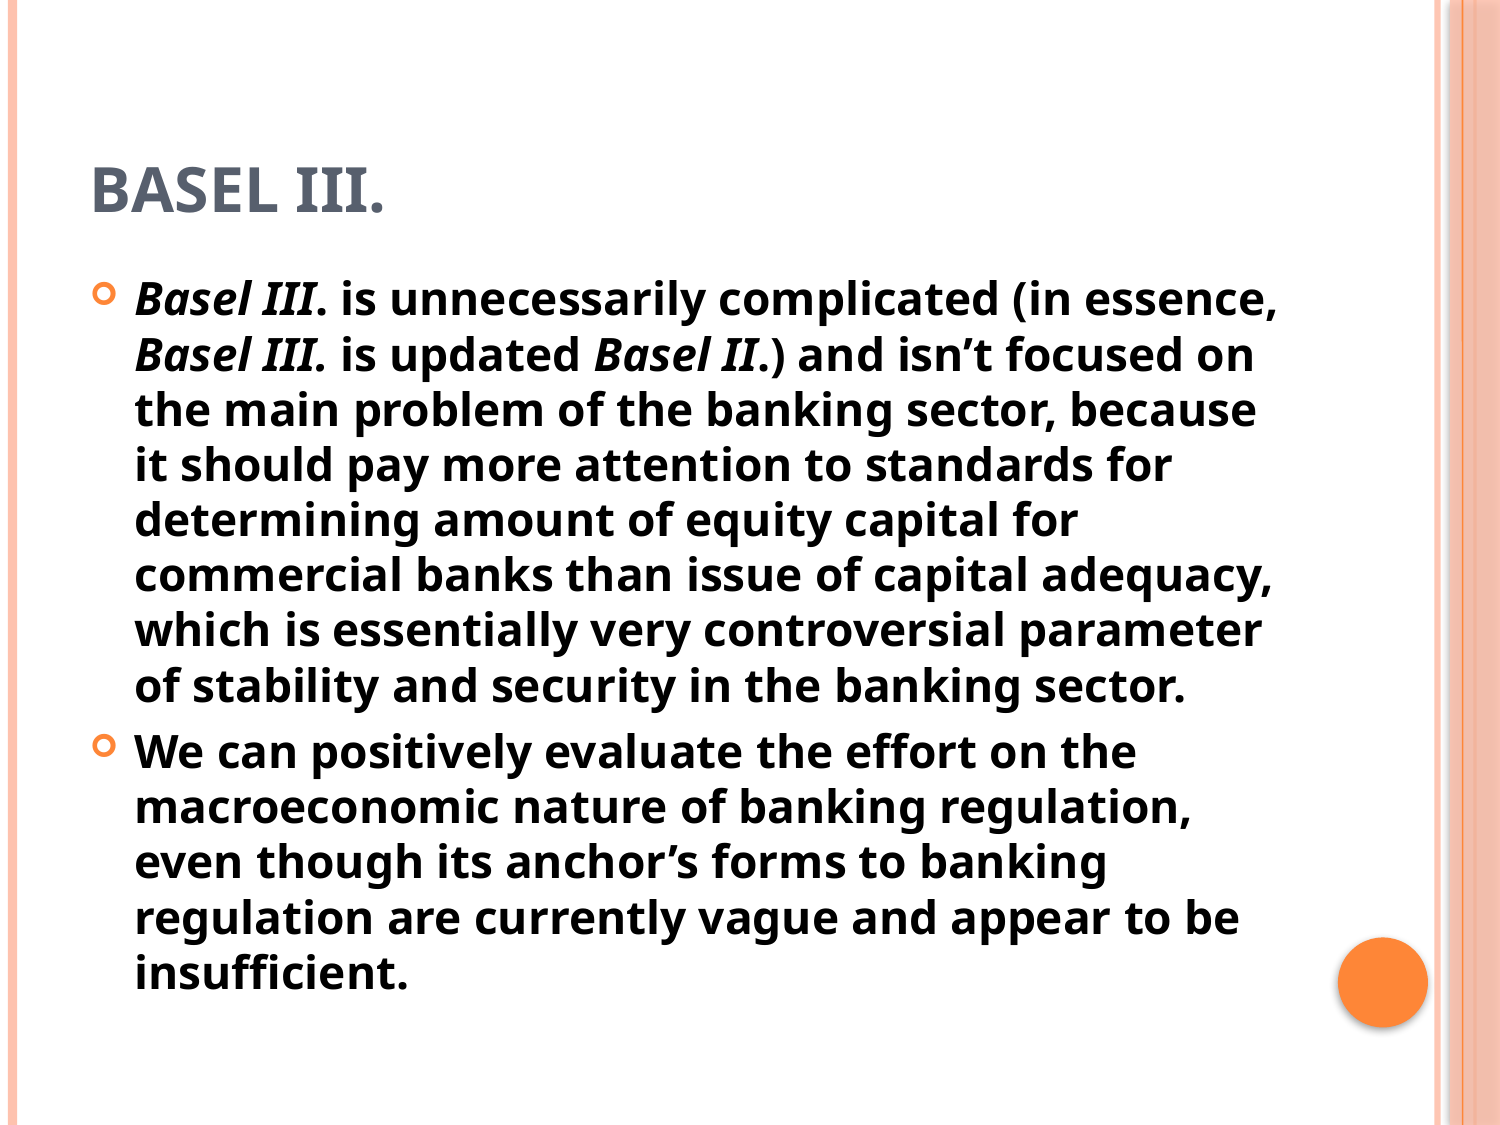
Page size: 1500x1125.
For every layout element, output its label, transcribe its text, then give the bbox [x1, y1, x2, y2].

title Basel III. [75, 45, 1300, 233]
list Basel III. is unnecessarily complicated (in essence, Basel III. is updated Basel II.) and isn’t focused on the main problem of the banking sector, because it should pay more attention to standards for determining amount of equity capital for commercial banks than issue of capital adequacy, which is essentially very controversial parameter of stability and security in the banking sector. We can positively evaluate the effort on the macroeconomic nature of banking regulation, even though its anchor’s forms to banking regulation are currently vague and appear to be insufficient. [75, 262, 1300, 1062]
